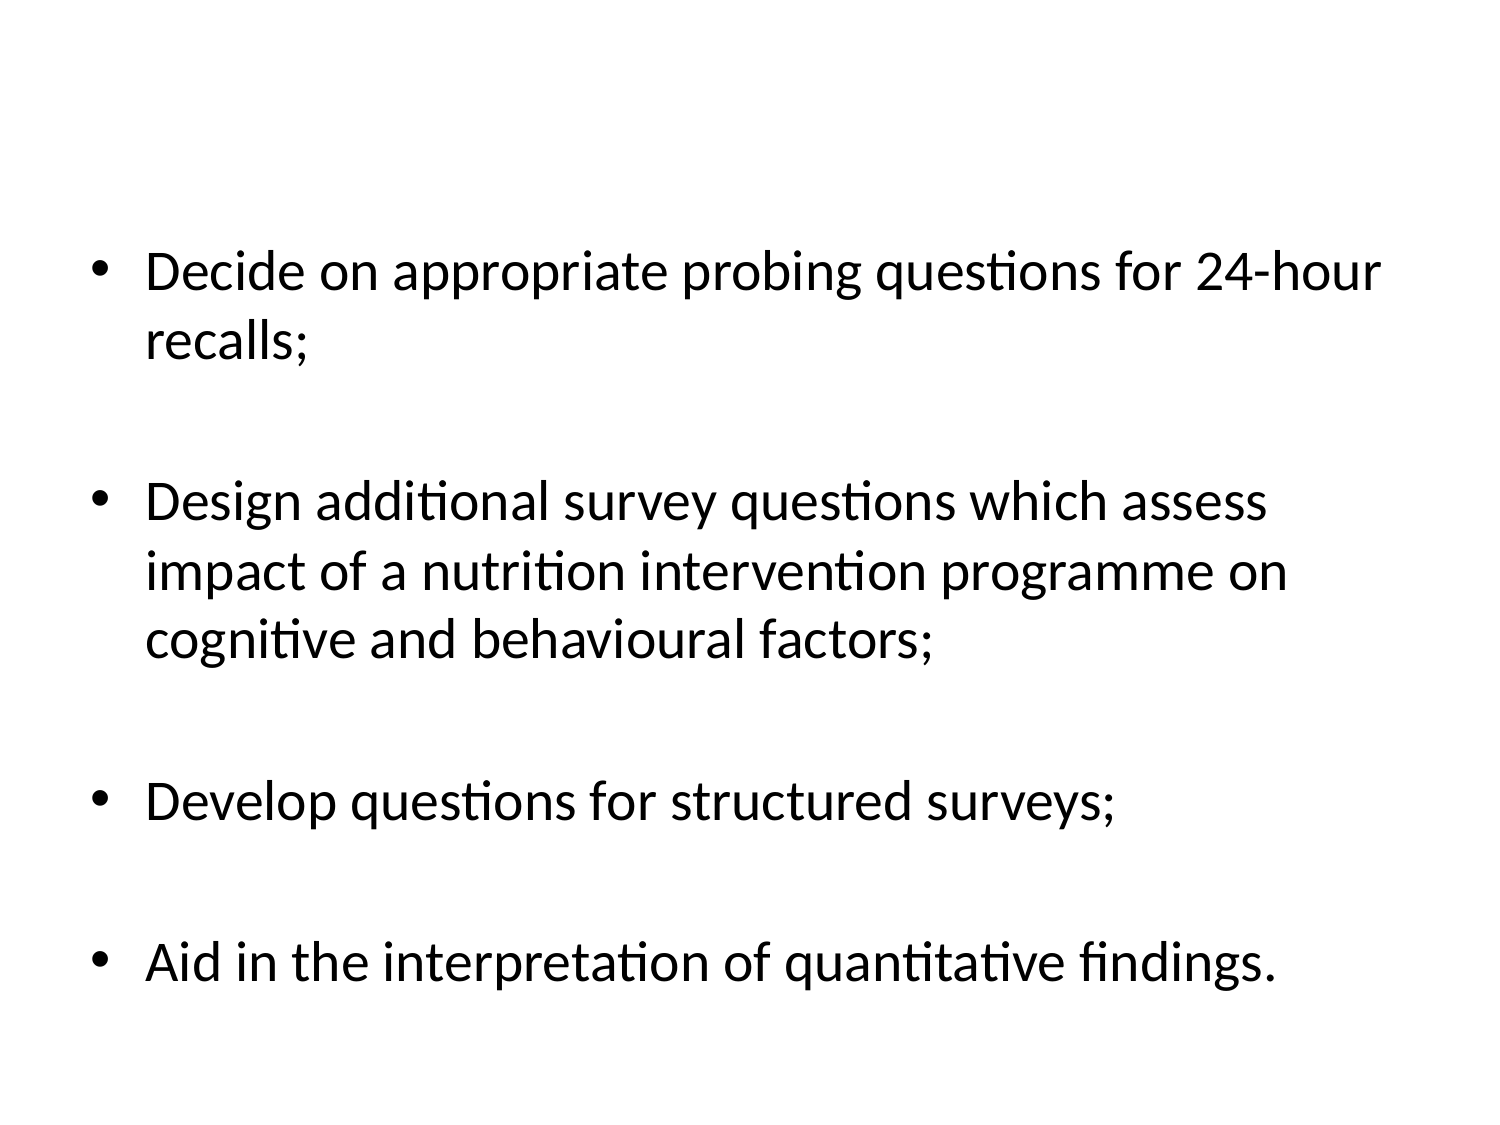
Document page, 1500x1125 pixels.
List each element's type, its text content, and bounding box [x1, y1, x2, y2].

list Decide on appropriate probing questions for 24-hour recalls; Design additional survey questions which assess impact of a nutrition intervention programme on cognitive and behavioural factors; Develop questions for structured surveys; Aid in the interpretation of quantitative findings. [75, 224, 1425, 1005]
